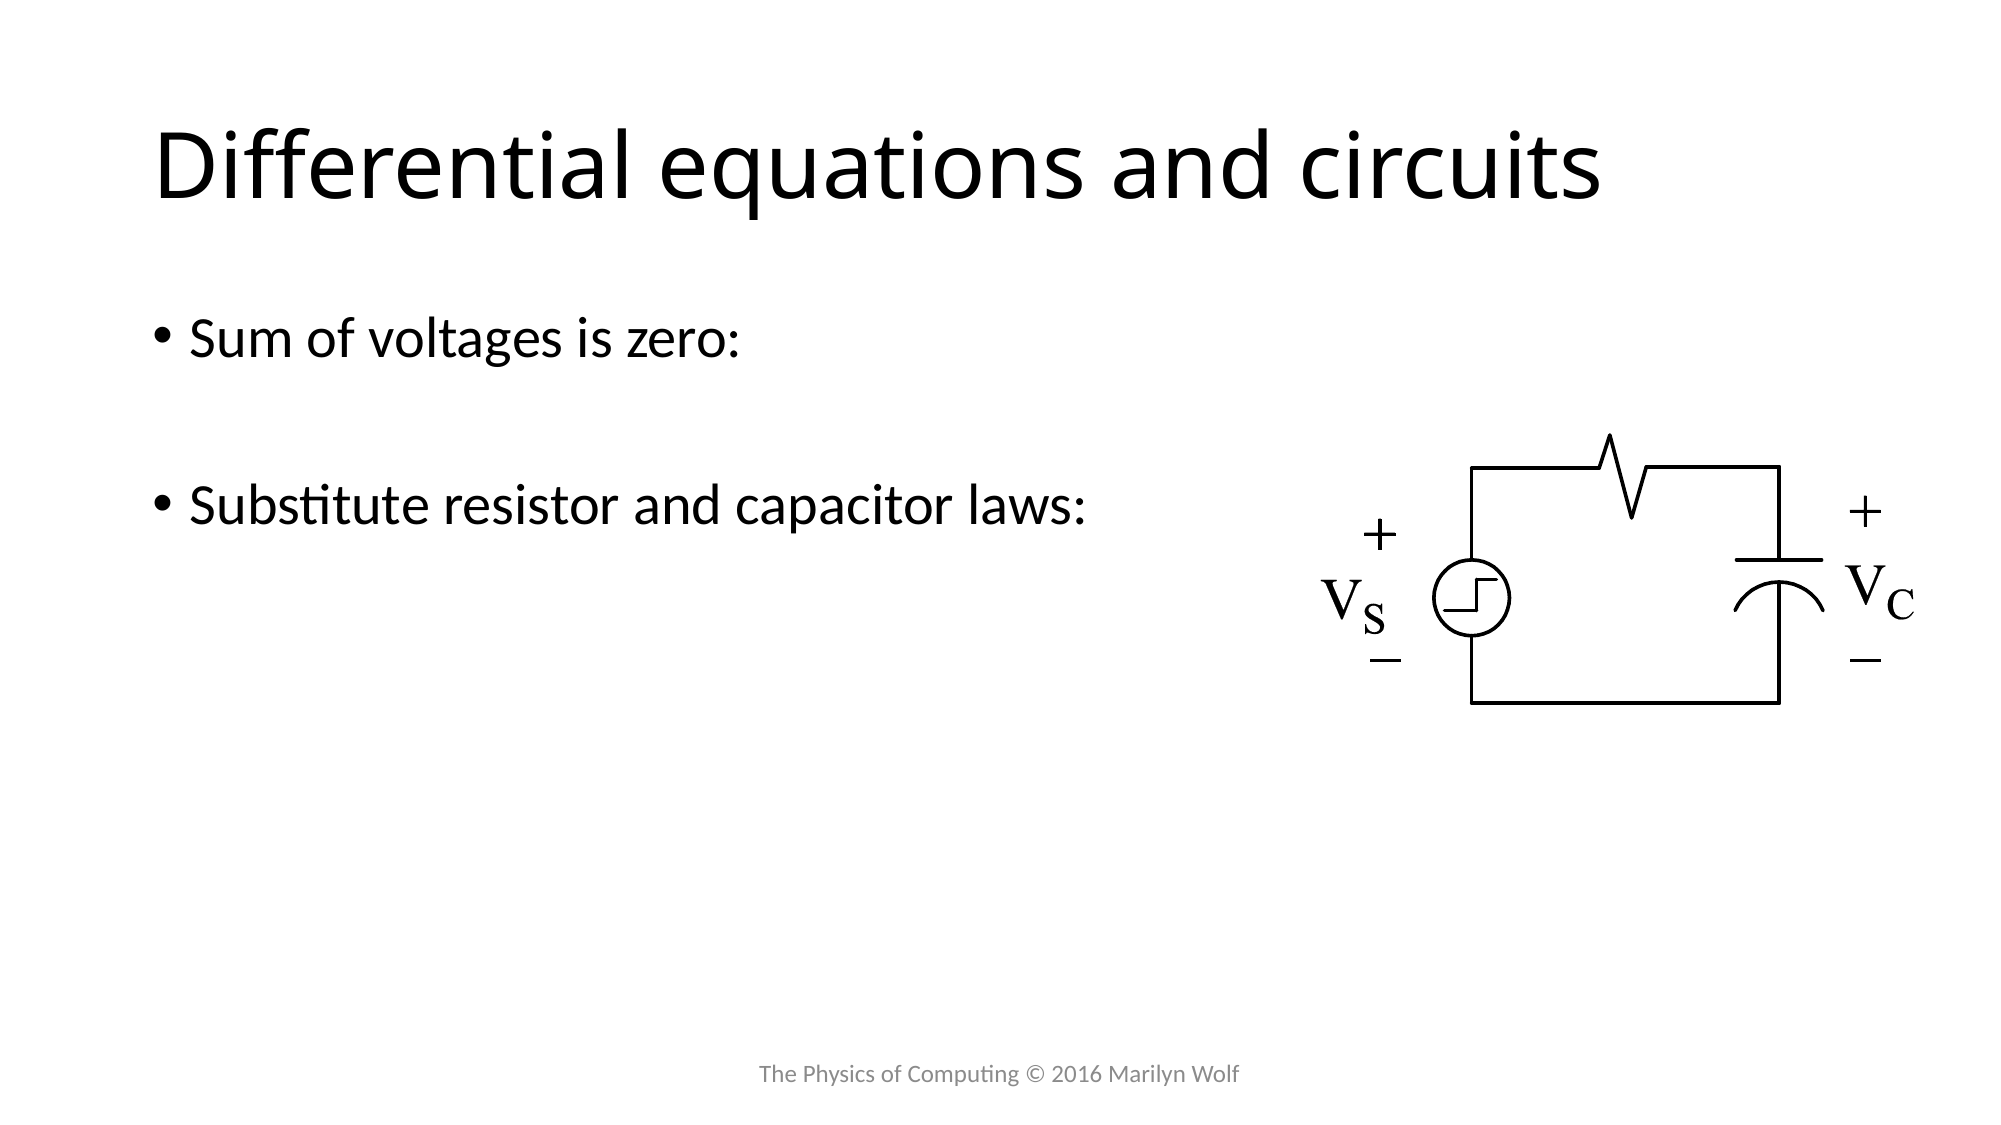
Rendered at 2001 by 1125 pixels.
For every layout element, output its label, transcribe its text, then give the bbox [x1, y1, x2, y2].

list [1320, 429, 1921, 705]
footer The Physics of Computing © 2016 Marilyn Wolf [662, 1042, 1338, 1103]
title Differential equations and circuits [137, 59, 1863, 278]
